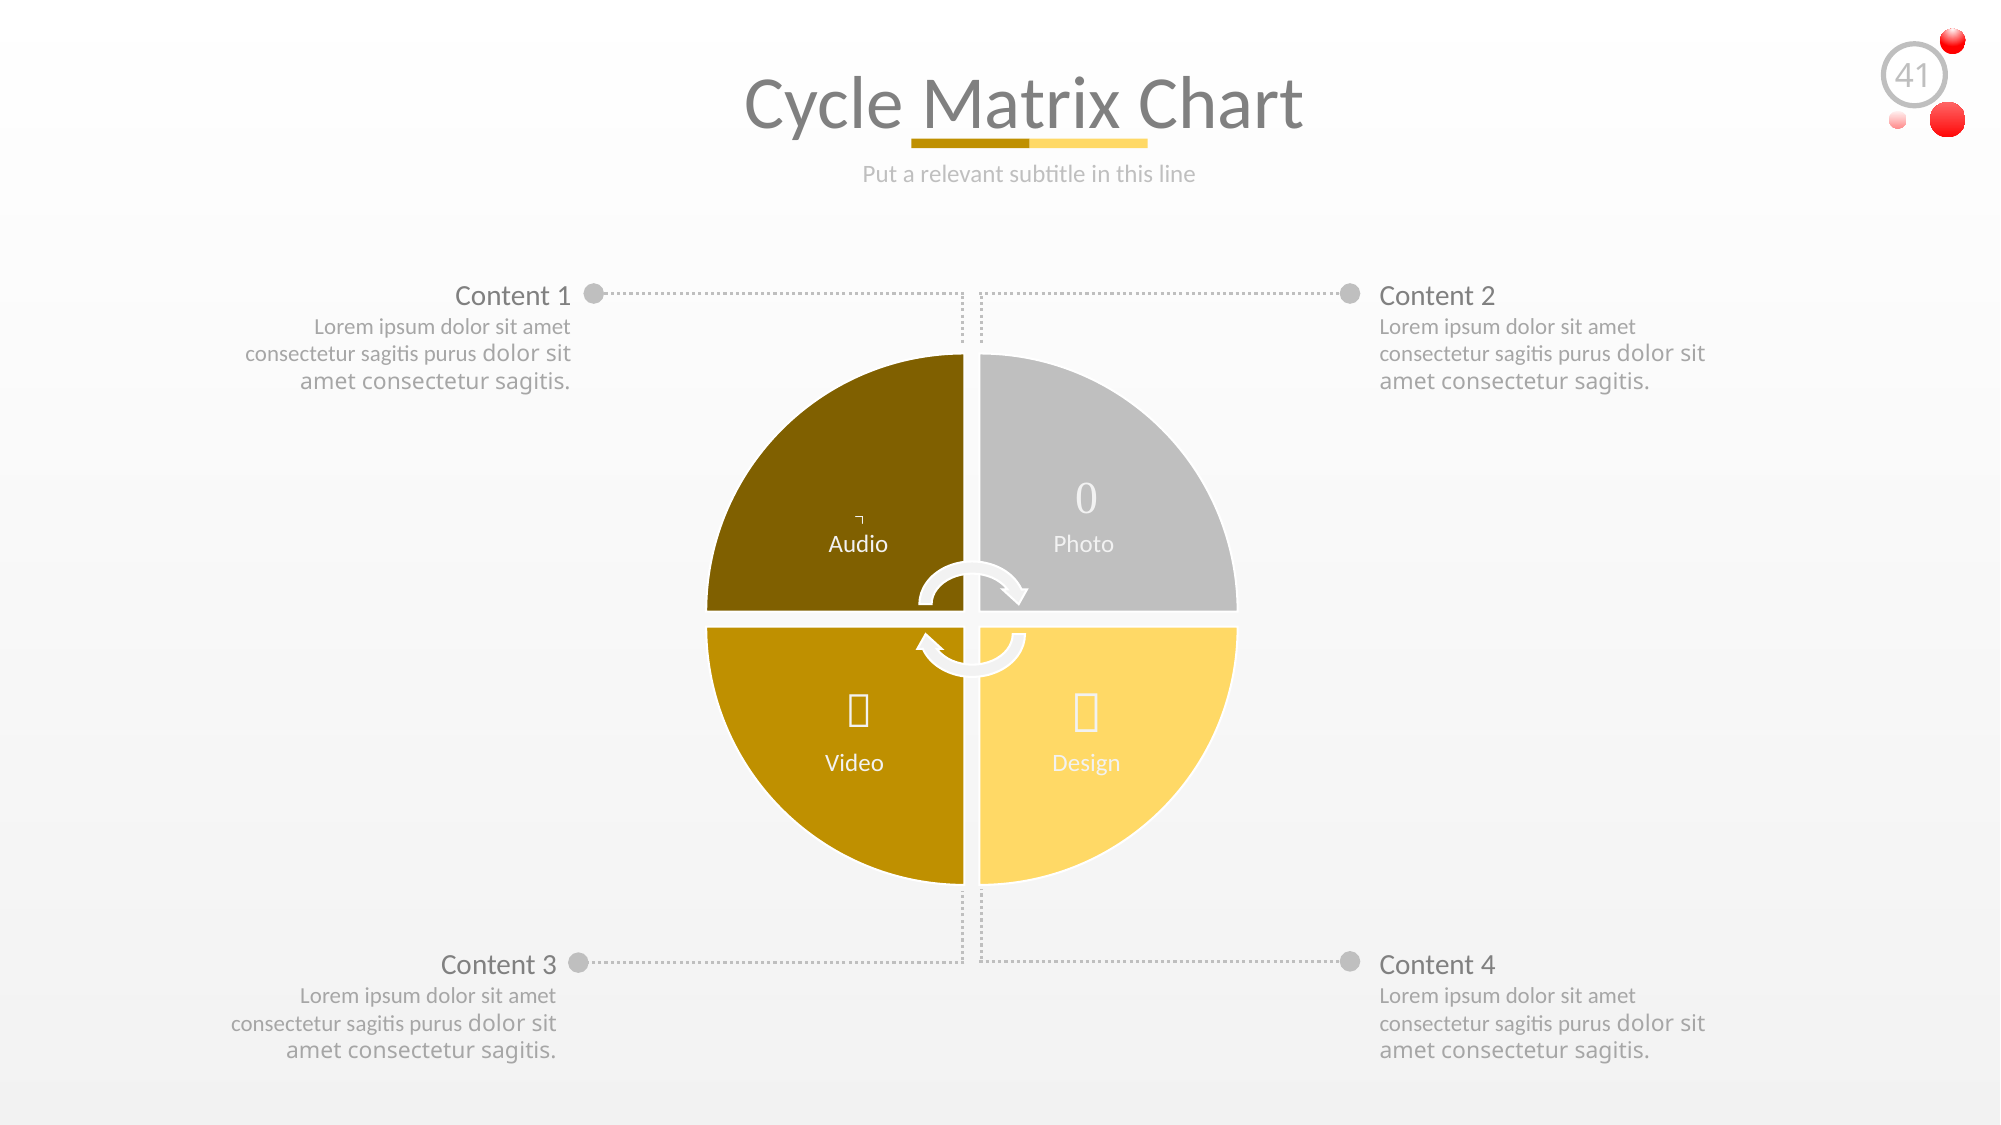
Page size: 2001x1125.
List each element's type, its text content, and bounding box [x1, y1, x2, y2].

text_box [953, 560, 1029, 606]
text_box [705, 625, 966, 886]
text_box Put a relevant subtitle in this line [792, 142, 1267, 202]
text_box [979, 889, 1350, 962]
text_box Content 2 Lorem ipsum dolor sit amet consectetur sagitis purus dolor sit amet consectetur sagitis. [1364, 258, 1722, 412]
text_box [796, 436, 953, 580]
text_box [578, 890, 965, 963]
text_box Content 3 Lorem ipsum dolor sit amet consectetur sagitis purus dolor sit amet consectetur sagitis. [215, 927, 572, 1082]
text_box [796, 647, 950, 799]
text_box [978, 293, 1350, 346]
text_box Cycle Matrix Chart [597, 1, 1454, 152]
text_box [918, 580, 950, 606]
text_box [1876, 28, 1966, 138]
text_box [593, 293, 965, 346]
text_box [1024, 653, 1177, 799]
text_box [978, 625, 1239, 886]
text_box [917, 632, 942, 647]
text_box [950, 633, 1027, 678]
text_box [1024, 436, 1178, 580]
text_box [978, 352, 1239, 613]
text_box Content 4 Lorem ipsum dolor sit amet consectetur sagitis purus dolor sit amet consectetur sagitis. [1364, 927, 1722, 1082]
text_box Content 1 Lorem ipsum dolor sit amet consectetur sagitis purus dolor sit amet consectetur sagitis. [229, 258, 587, 412]
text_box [911, 138, 1148, 149]
text_box [705, 352, 966, 613]
